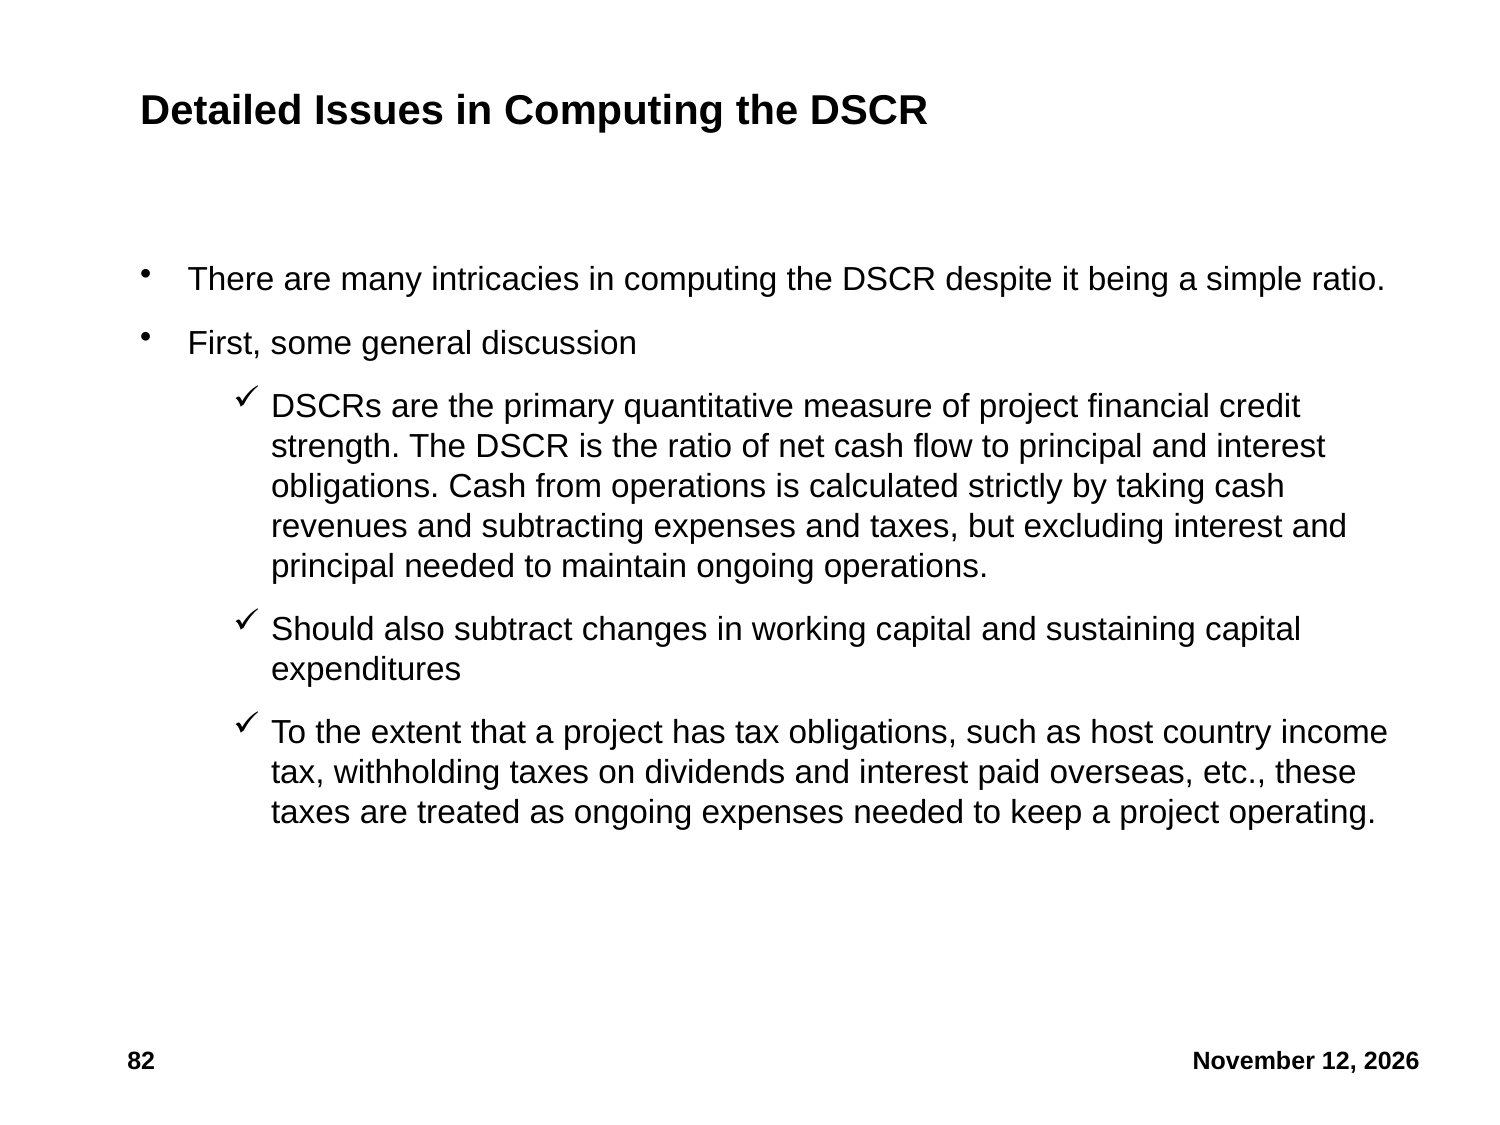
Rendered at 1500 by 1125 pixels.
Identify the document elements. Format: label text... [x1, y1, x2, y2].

title Detailed Issues in Computing the DSCR [124, 74, 1376, 226]
list There are many intricacies in computing the DSCR despite it being a simple ratio. First, some general discussion DSCRs are the primary quantitative measure of project financial credit strength. The DSCR is the ratio of net cash flow to principal and interest obligations. Cash from operations is calculated strictly by taking cash revenues and subtracting expenses and taxes, but excluding interest and principal needed to maintain ongoing operations. Should also subtract changes in working capital and sustaining capital expenditures To the extent that a project has tax obligations, such as host country income tax, withholding taxes on dividends and interest paid overseas, etc., these taxes are treated as ongoing expenses needed to keep a project operating. [124, 249, 1413, 1001]
